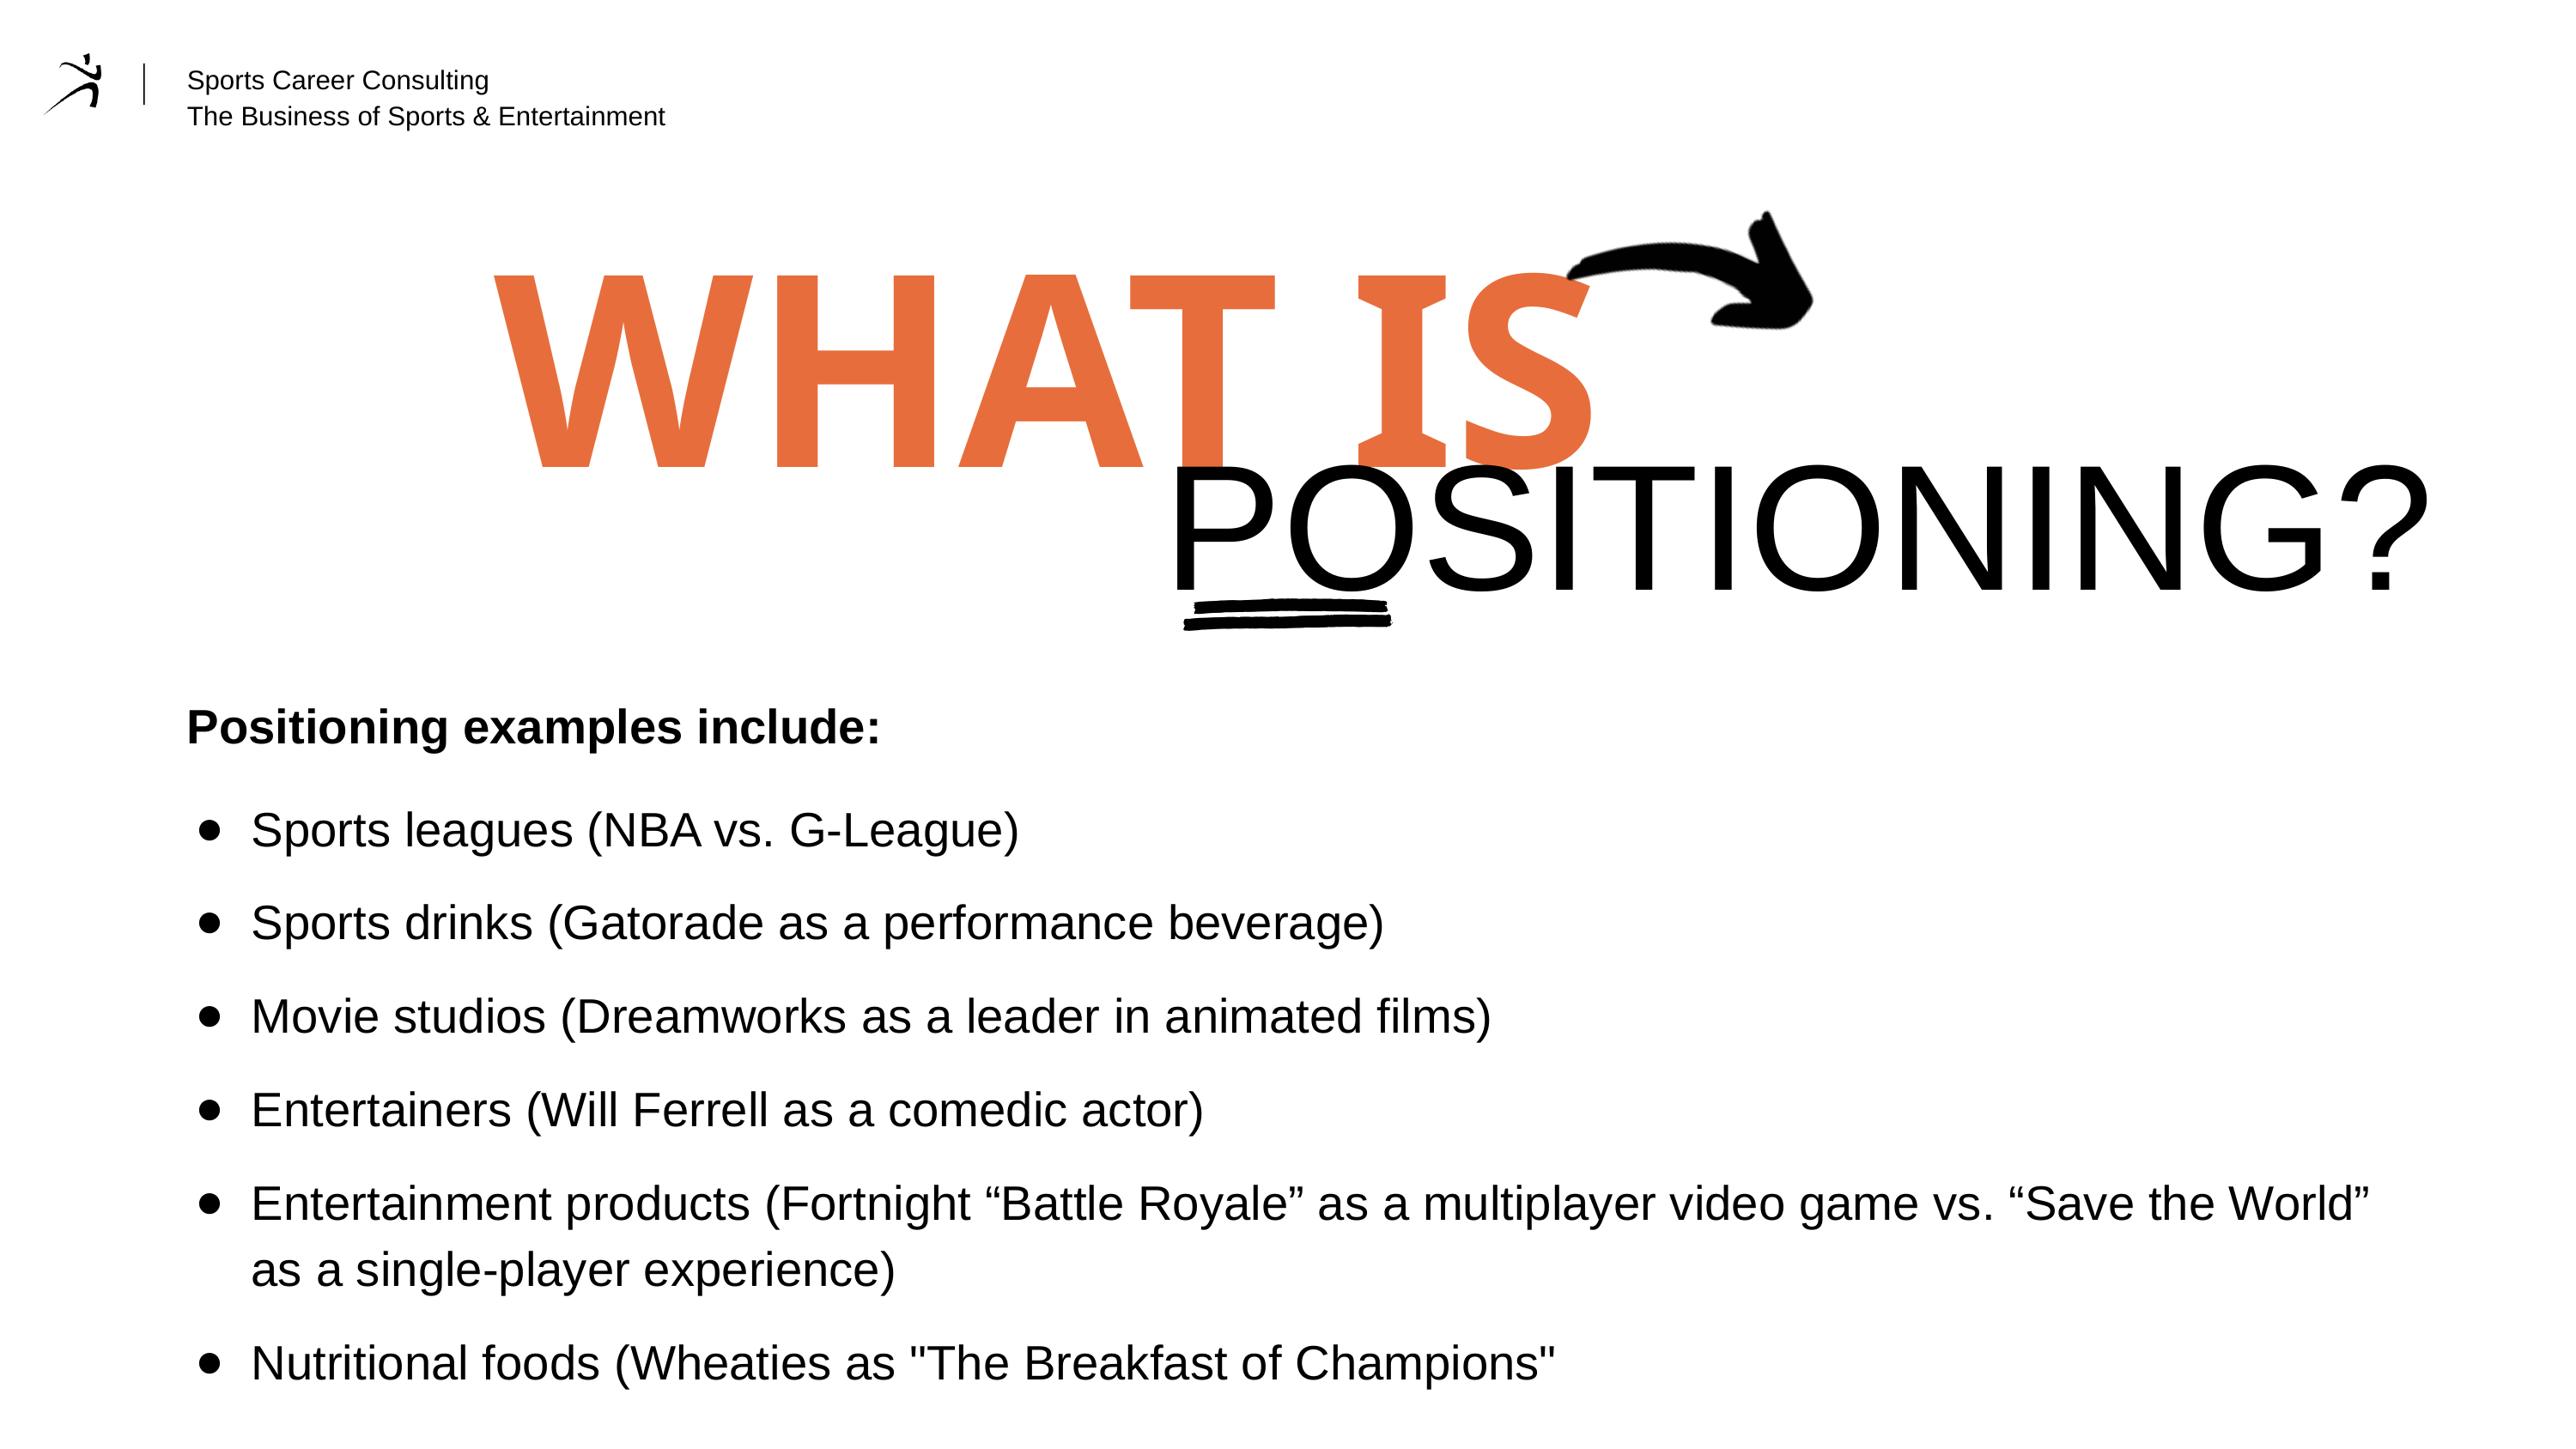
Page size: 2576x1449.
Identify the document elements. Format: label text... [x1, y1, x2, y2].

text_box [186, 44, 755, 113]
picture [1183, 598, 1393, 631]
picture [1548, 127, 1850, 385]
picture [43, 53, 101, 115]
text_box POSITIONING? [1163, 411, 2530, 627]
text_box Positioning examples include: Sports leagues (NBA vs. G-League) Sports drinks (Gatorade as a performance beverage) Movie studios (Dreamworks as a leader in animated films) Entertainers (Will Ferrell as a comedic actor) Entertainment products (Fortnight “Battle Royale” as a multiplayer video game vs. “Save the World” as a single-player experience) Nutritional foods (Wheaties as "The Breakfast of Champions" [186, 687, 2389, 1390]
text_box WHAT IS [494, 144, 1628, 521]
